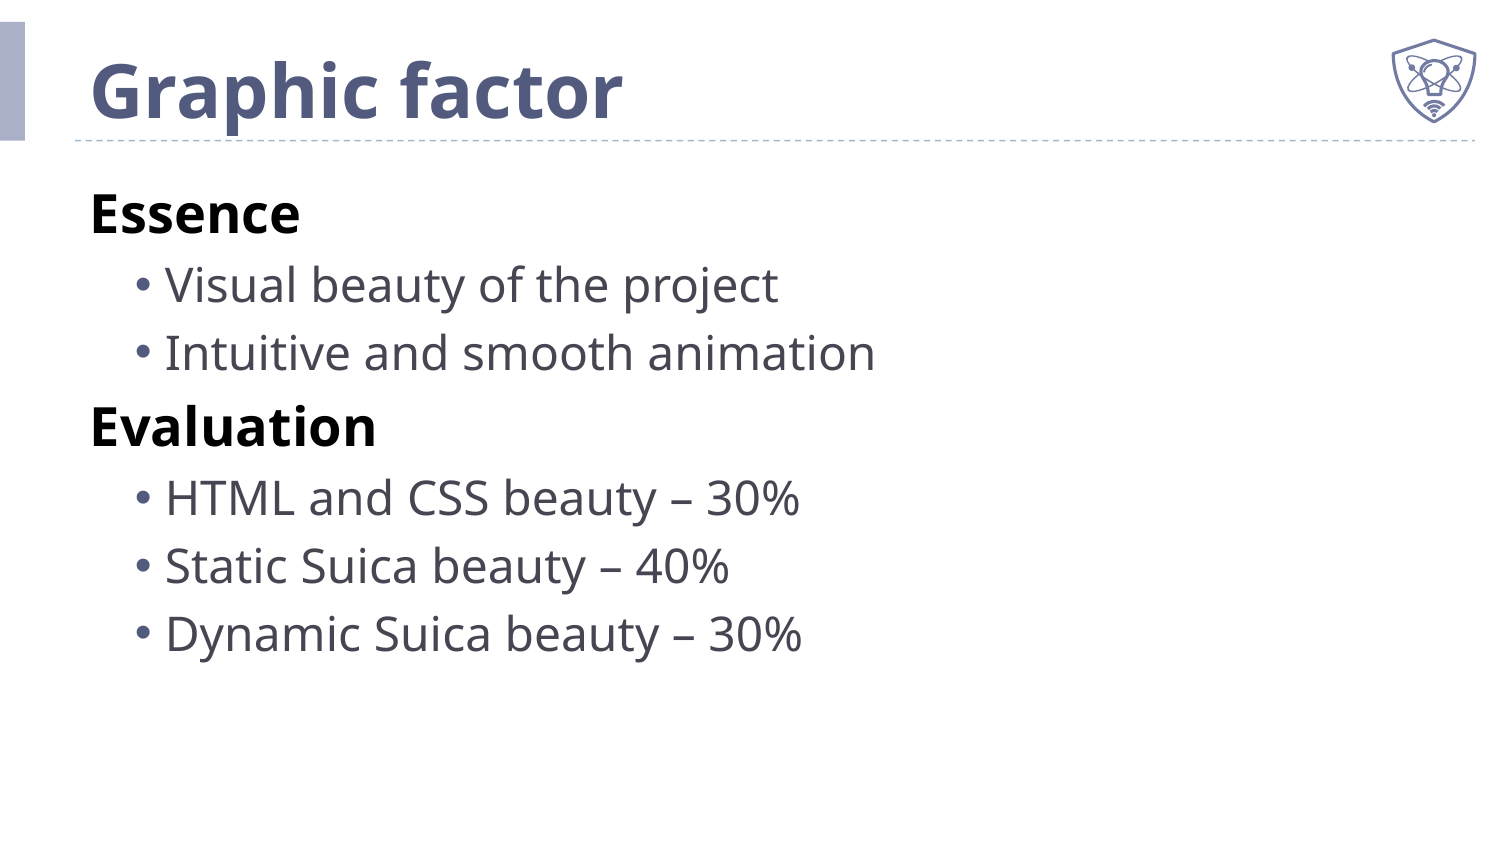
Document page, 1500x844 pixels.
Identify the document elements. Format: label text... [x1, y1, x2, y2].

list Essence Visual beauty of the project Intuitive and smooth animation Evaluation HTML and CSS beauty – 30% Static Suica beauty – 40% Dynamic Suica beauty – 30% [75, 171, 1475, 835]
title Graphic factor [75, 18, 1475, 141]
